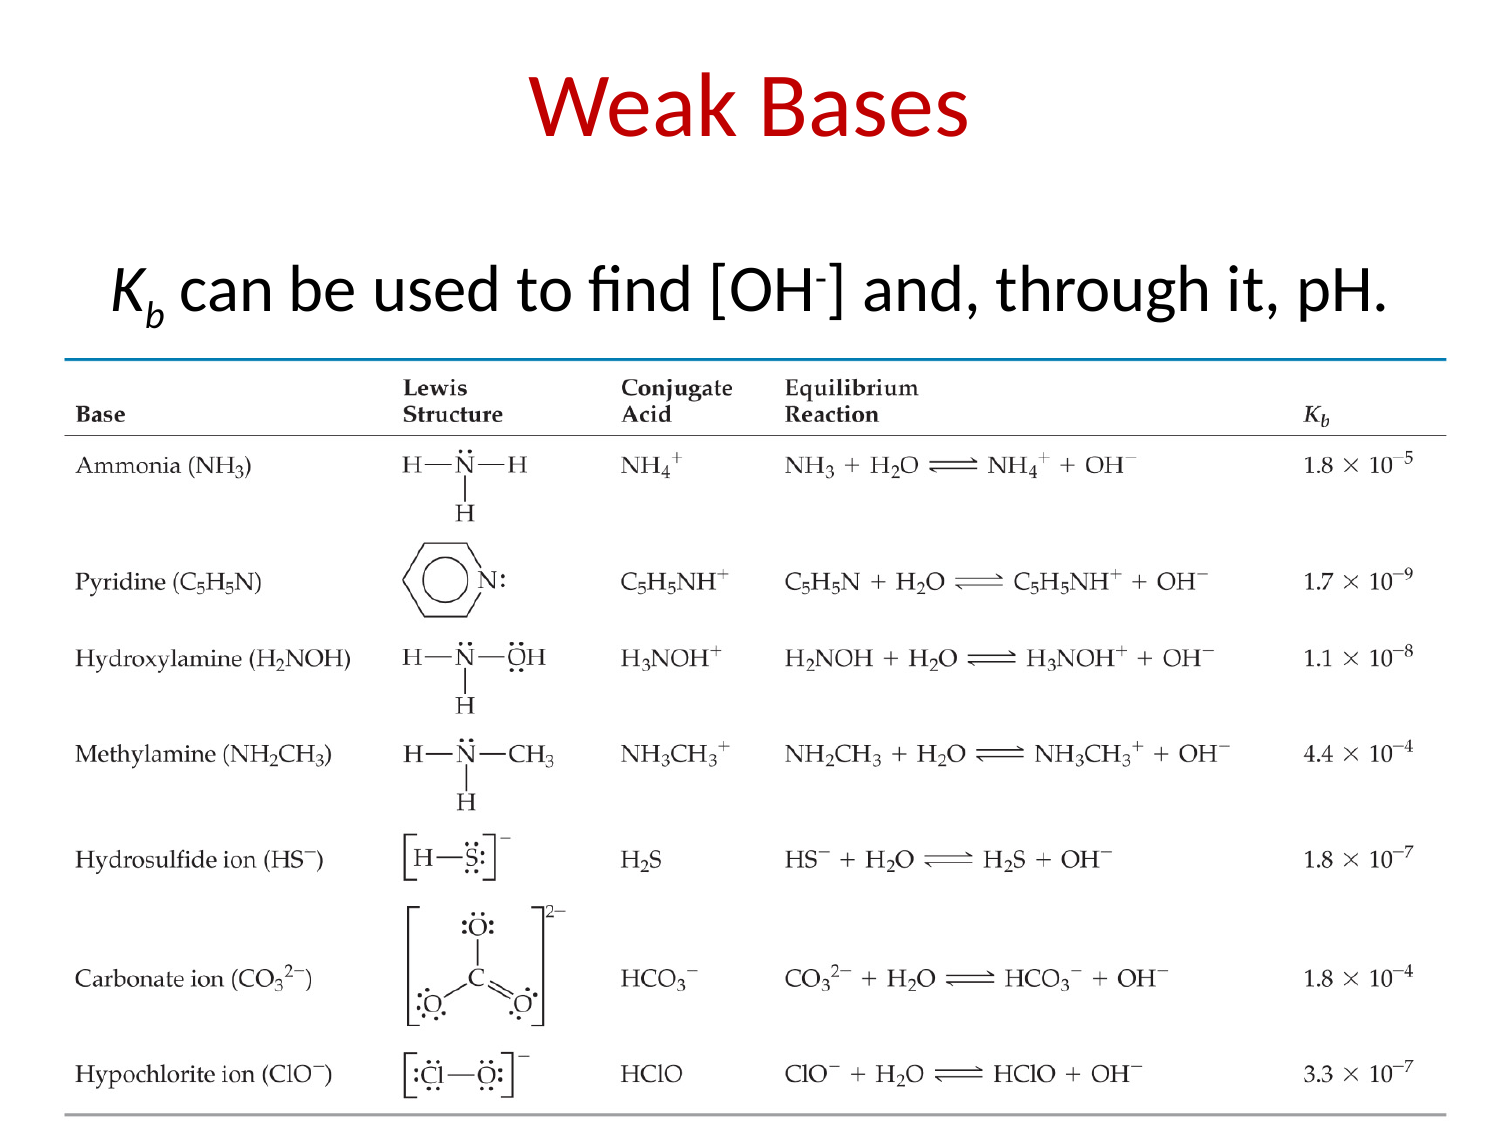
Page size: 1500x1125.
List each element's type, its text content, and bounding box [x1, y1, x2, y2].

picture [54, 357, 1457, 1121]
text_box Kb can be used to find [OH-] and, through it, pH. [0, 237, 1500, 400]
text_box Weak Bases [0, 37, 1500, 225]
